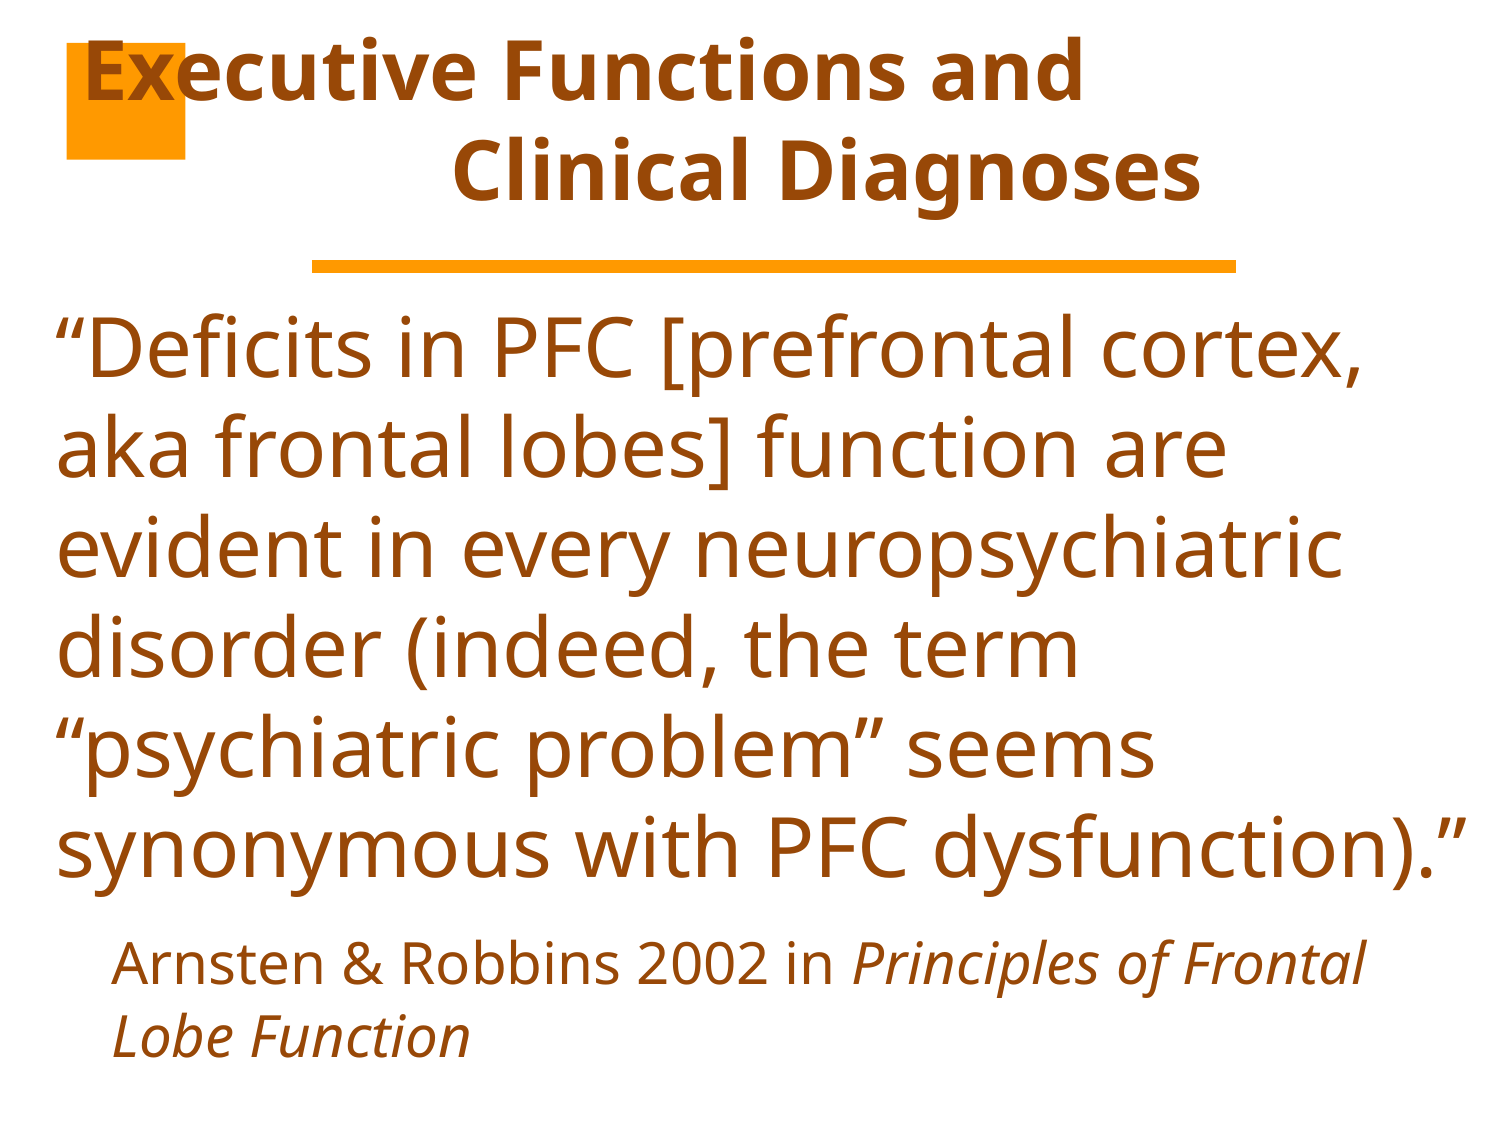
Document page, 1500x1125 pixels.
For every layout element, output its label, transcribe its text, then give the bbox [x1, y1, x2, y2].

title Executive Functions and Clinical Diagnoses [66, 30, 1253, 204]
list “Deficits in PFC [prefrontal cortex, aka frontal lobes] function are evident in every neuropsychiatric disorder (indeed, the term “psychiatric problem” seems synonymous with PFC dysfunction).” Arnsten & Robbins 2002 in Principles of Frontal Lobe Function [40, 286, 1500, 1024]
